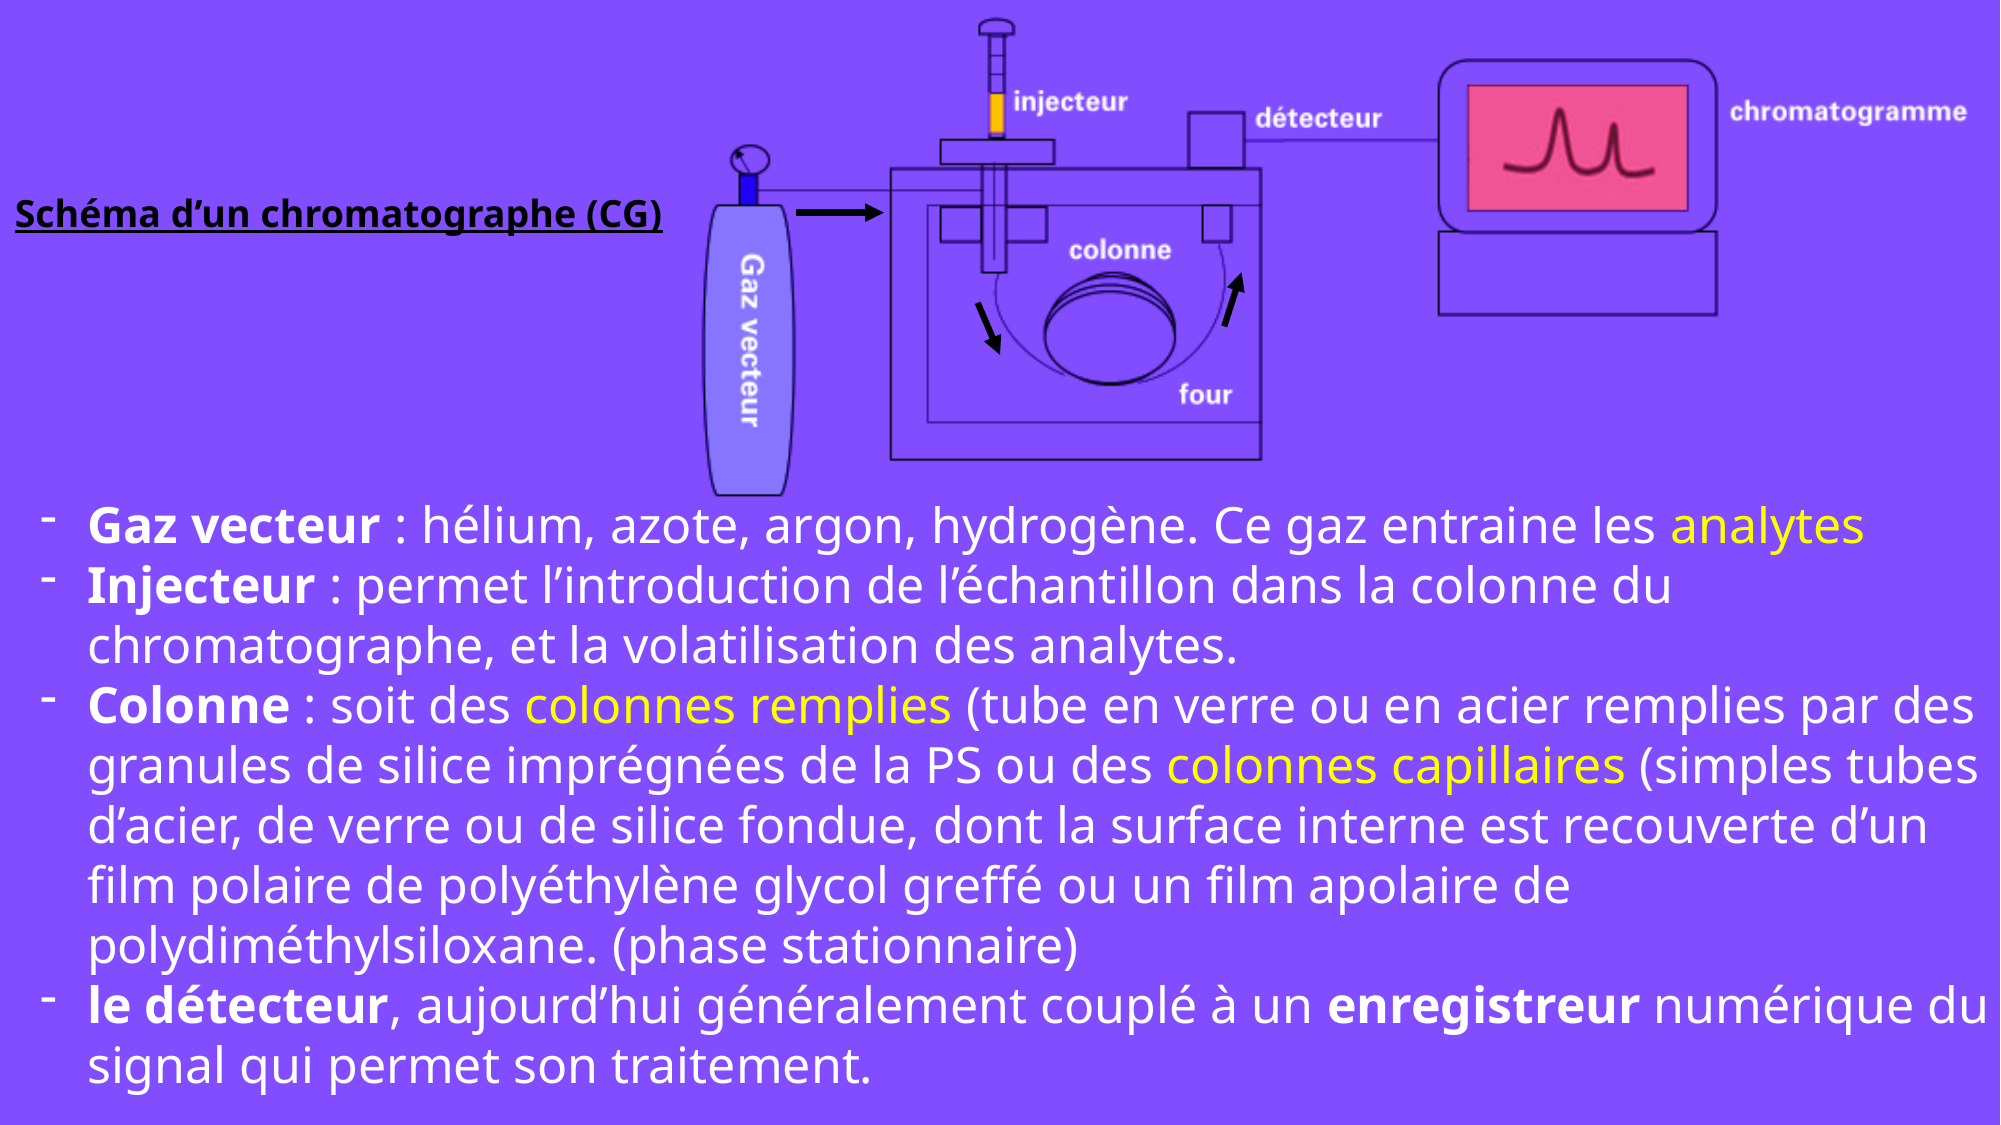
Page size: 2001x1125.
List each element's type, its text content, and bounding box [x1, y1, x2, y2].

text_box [977, 302, 1000, 355]
text_box Schéma d’un chromatographe (CG) [0, 182, 680, 243]
picture [680, 0, 1977, 506]
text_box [1224, 272, 1242, 327]
text_box Gaz vecteur : hélium, azote, argon, hydrogène. Ce gaz entraine les analytes Injecteur : permet l’introduction de l’échantillon dans la colonne du chromatographe, et la volatilisation des analytes. Colonne : soit des colonnes remplies (tube en verre ou en acier remplies par des granules de silice imprégnées de la PS ou des colonnes capillaires (simples tubes d’acier, de verre ou de silice fondue, dont la surface interne est recouverte d’un film polaire de polyéthylène glycol greffé ou un film apolaire de polydiméthylsiloxane. (phase stationnaire) le détecteur, aujourd’hui généralement couplé à un enregistreur numérique du signal qui permet son traitement. [25, 485, 2000, 1101]
